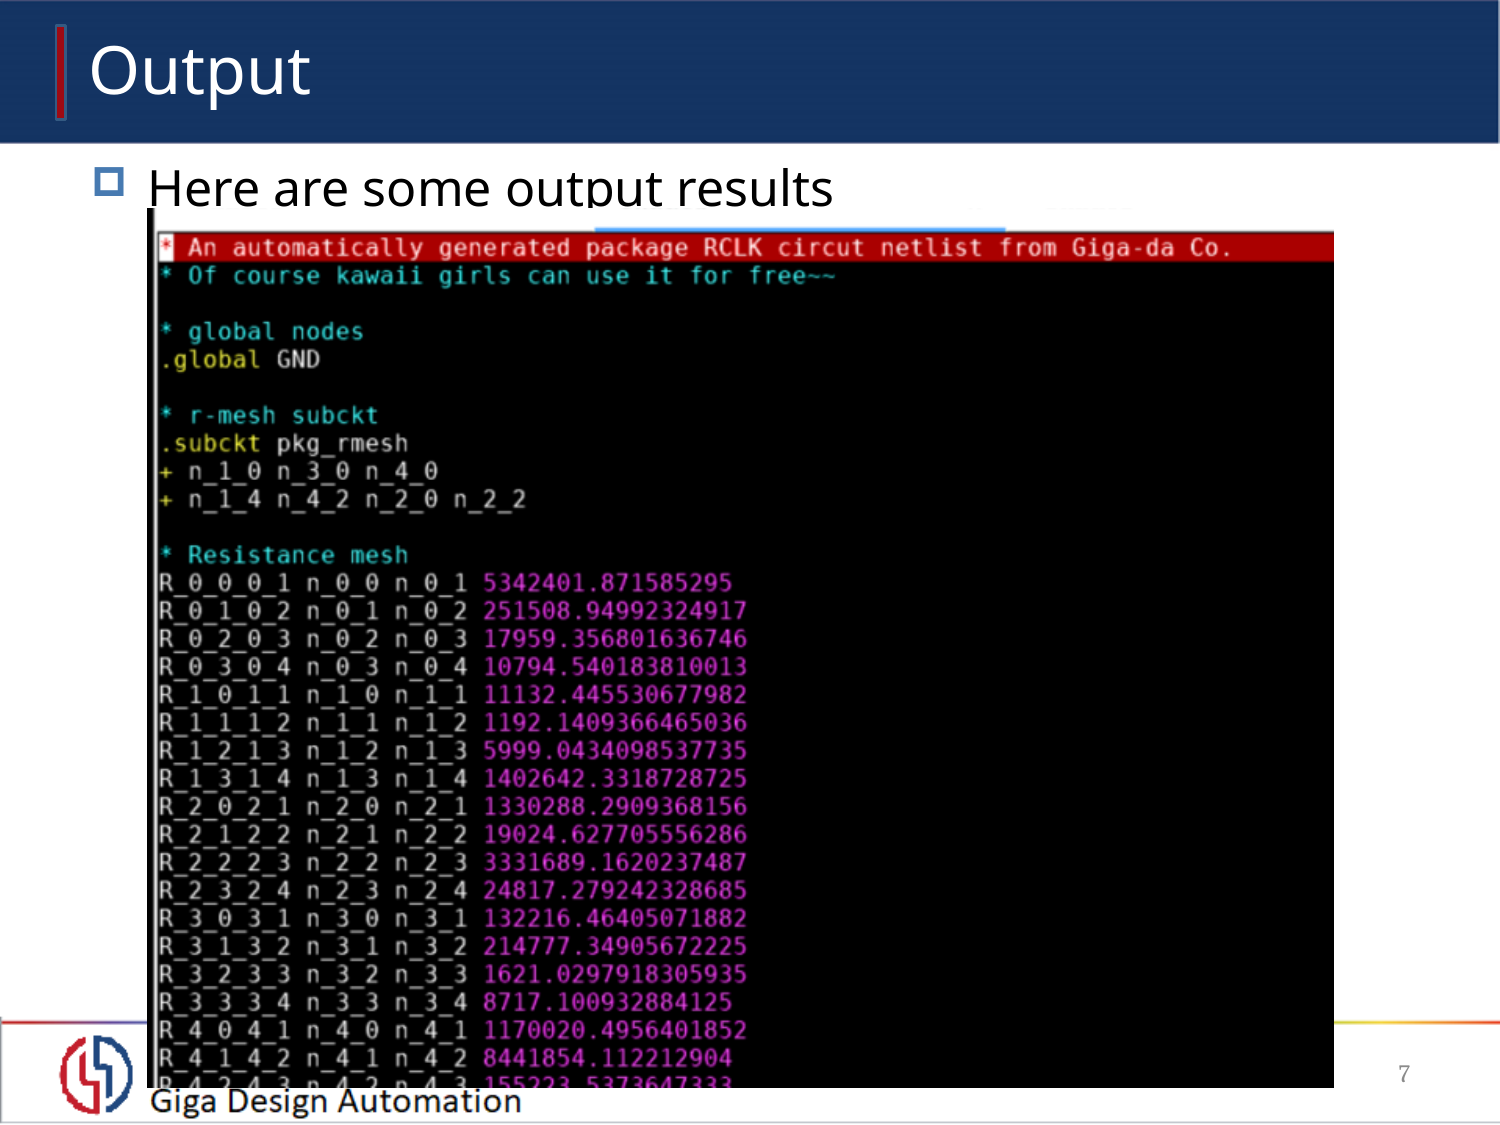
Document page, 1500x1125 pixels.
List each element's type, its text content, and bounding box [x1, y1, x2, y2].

title Output [73, 20, 1424, 138]
picture [0, 0, 1500, 1125]
list Here are some output results [76, 149, 1424, 1012]
slide_number 7 [1074, 1042, 1425, 1103]
